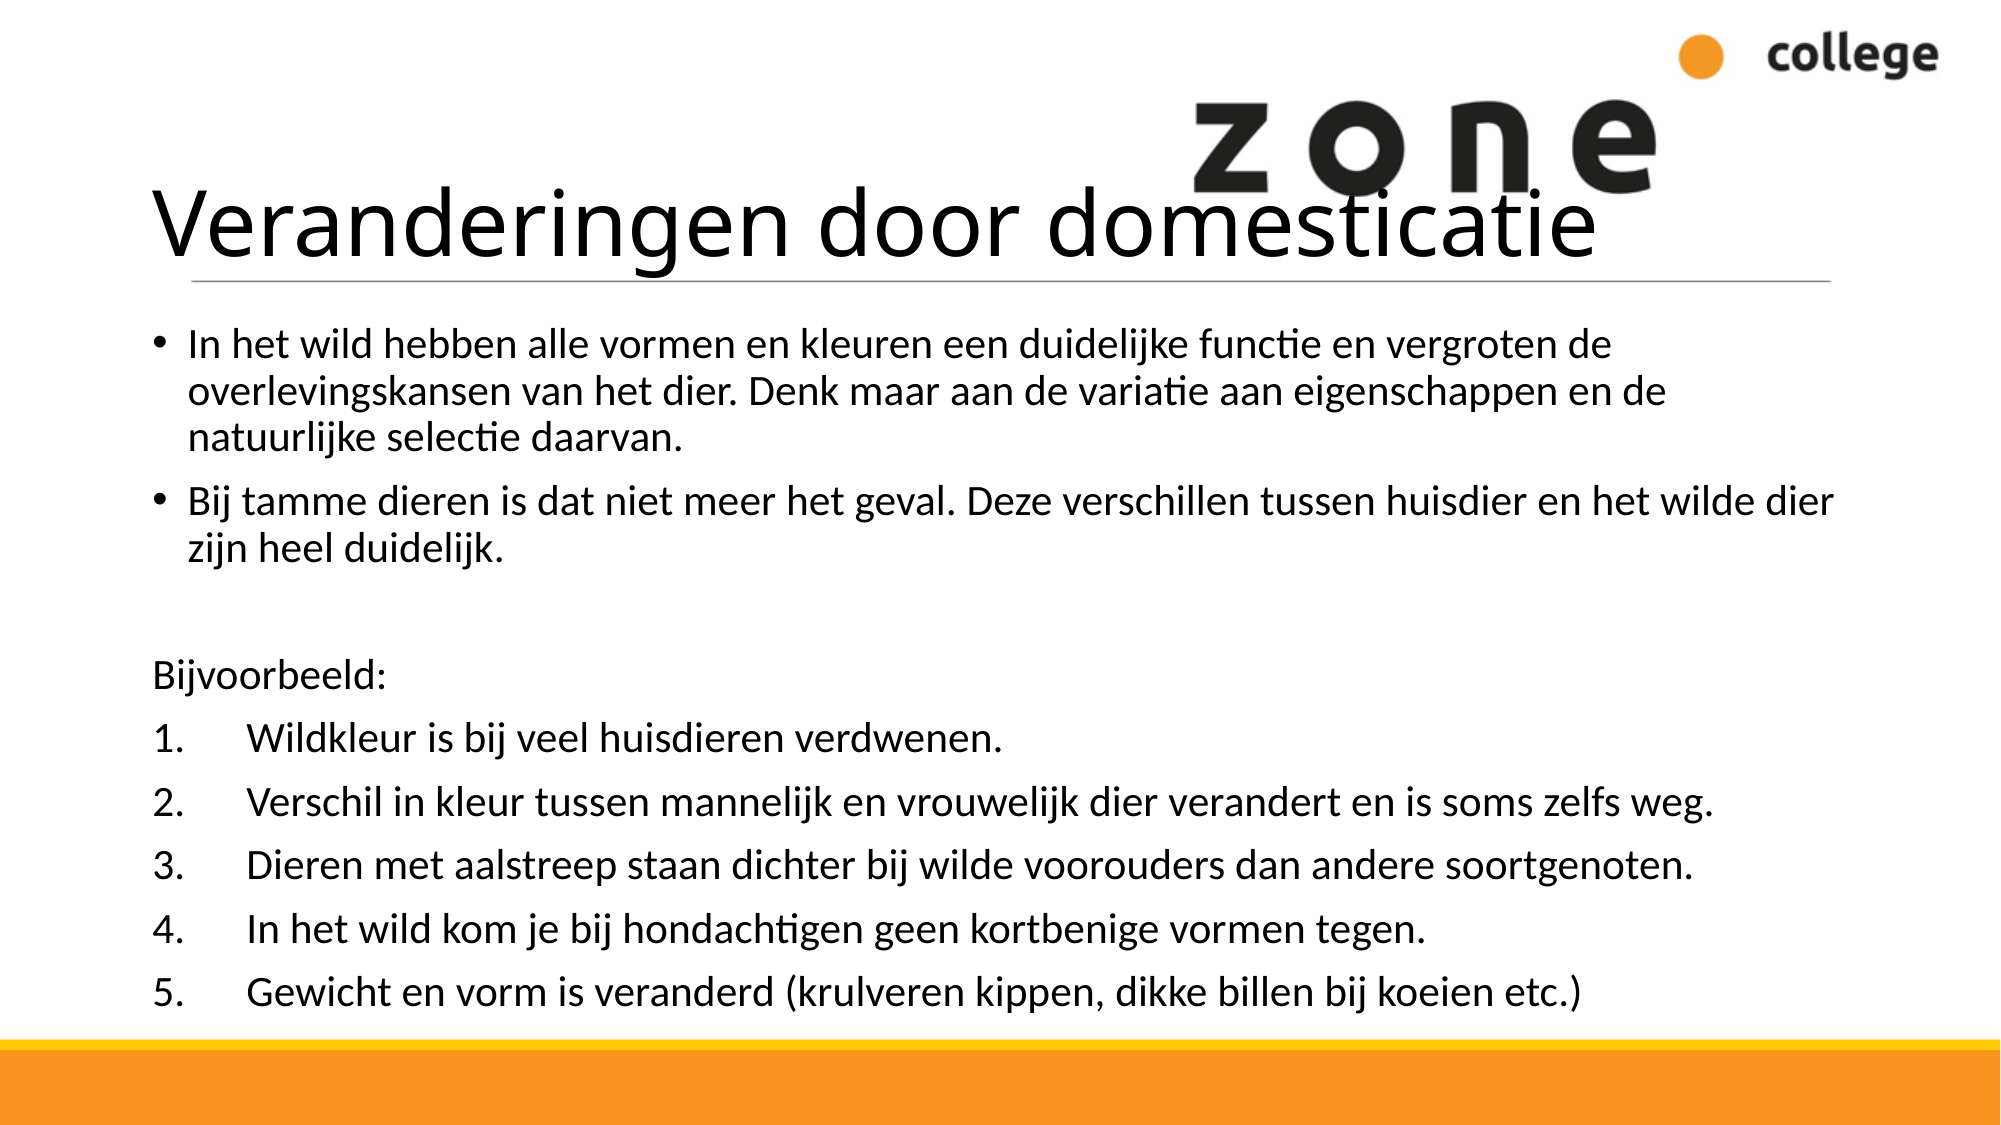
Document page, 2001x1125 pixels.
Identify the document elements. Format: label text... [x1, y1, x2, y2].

title Veranderingen door domesticatie [137, 172, 1863, 313]
list In het wild hebben alle vormen en kleuren een duidelijke functie en vergroten de overlevingskansen van het dier. Denk maar aan de variatie aan eigenschappen en de natuurlijke selectie daarvan. Bij tamme dieren is dat niet meer het geval. Deze verschillen tussen huisdier en het wilde dier zijn heel duidelijk. Bijvoorbeeld: Wildkleur is bij veel huisdieren verdwenen. Verschil in kleur tussen mannelijk en vrouwelijk dier verandert en is soms zelfs weg. Dieren met aalstreep staan dichter bij wilde voorouders dan andere soortgenoten. In het wild kom je bij hondachtigen geen kortbenige vormen tegen. Gewicht en vorm is veranderd (krulveren kippen, dikke billen bij koeien etc.) [137, 313, 1863, 1028]
picture [0, 0, 2001, 1125]
